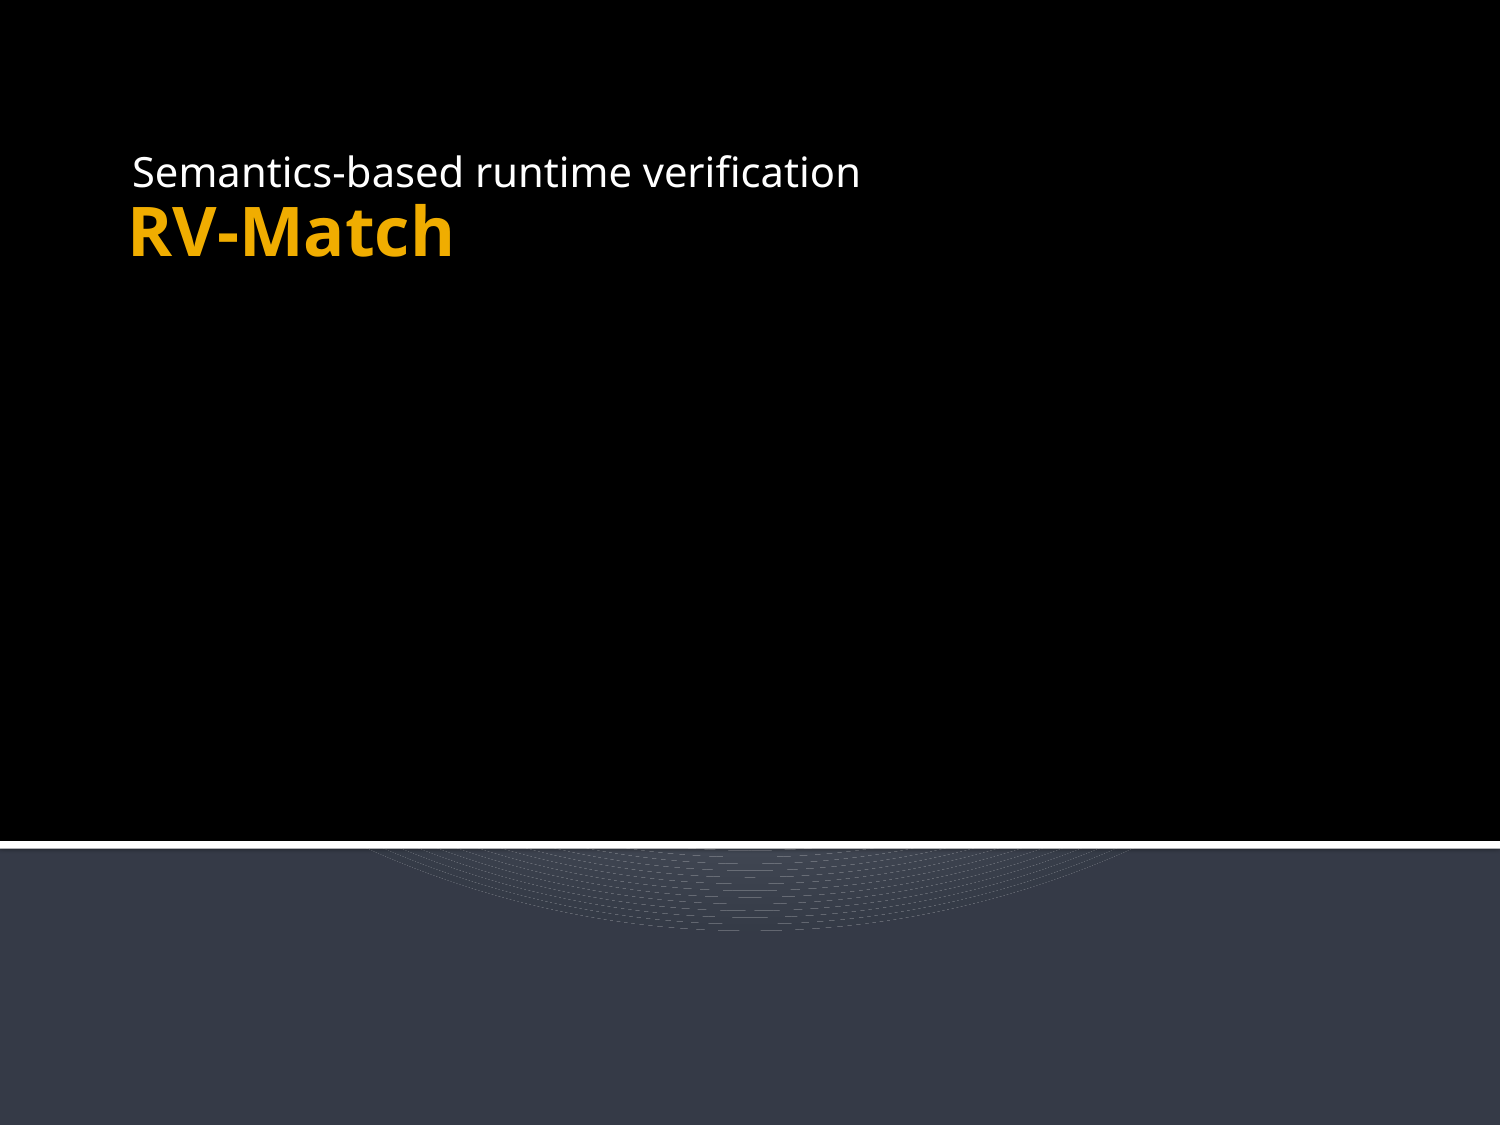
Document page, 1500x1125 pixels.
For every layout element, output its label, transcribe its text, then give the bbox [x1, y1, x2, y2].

title RV-Match [112, 196, 1438, 462]
subtitle Semantics-based runtime verification [112, 0, 1438, 196]
